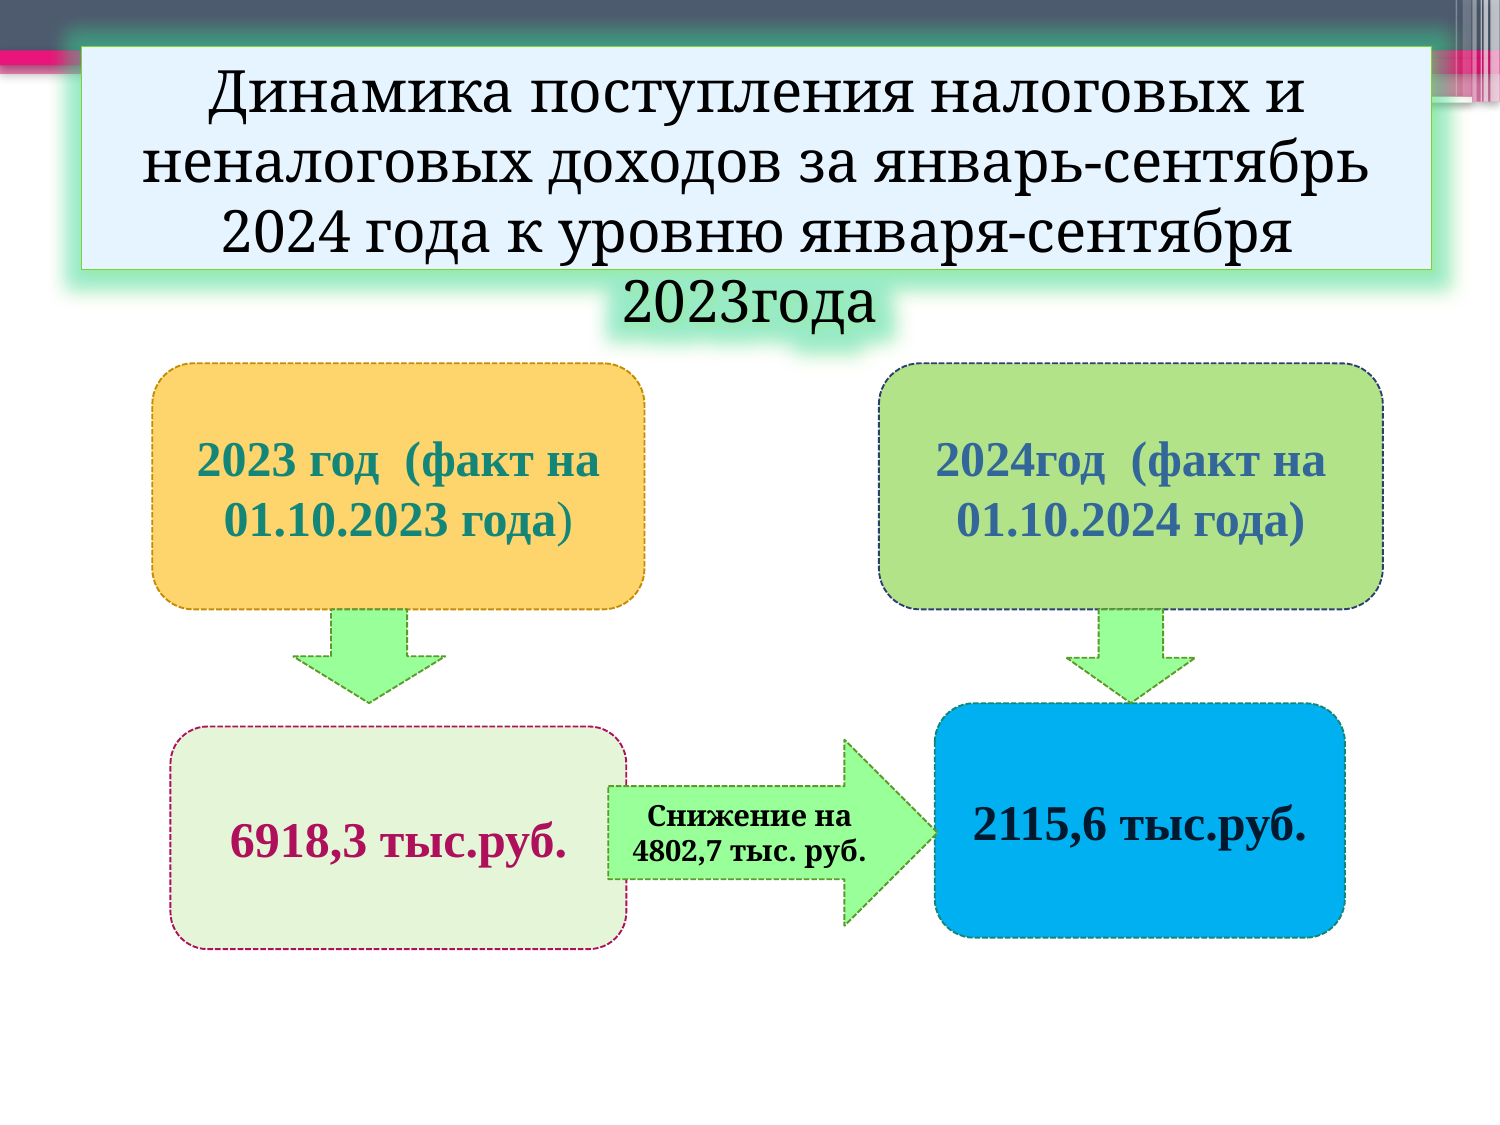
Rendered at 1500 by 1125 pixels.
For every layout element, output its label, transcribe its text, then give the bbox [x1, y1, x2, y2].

text_box 2024год (факт на 01.10.2024 года) [877, 362, 1384, 611]
text_box 6918,3 тыс.руб. [169, 725, 628, 951]
text_box Динамика поступления налоговых и неналоговых доходов за январь-сентябрь 2024 года к уровню января-сентября 2023года [81, 46, 1432, 270]
text_box 2115,6 тыс.руб. [933, 702, 1346, 939]
text_box Снижение на 4802,7 тыс. руб. [607, 738, 938, 927]
text_box 2023 год (факт на 01.10.2023 года) [151, 362, 646, 611]
text_box [292, 608, 447, 704]
text_box [1065, 608, 1196, 704]
